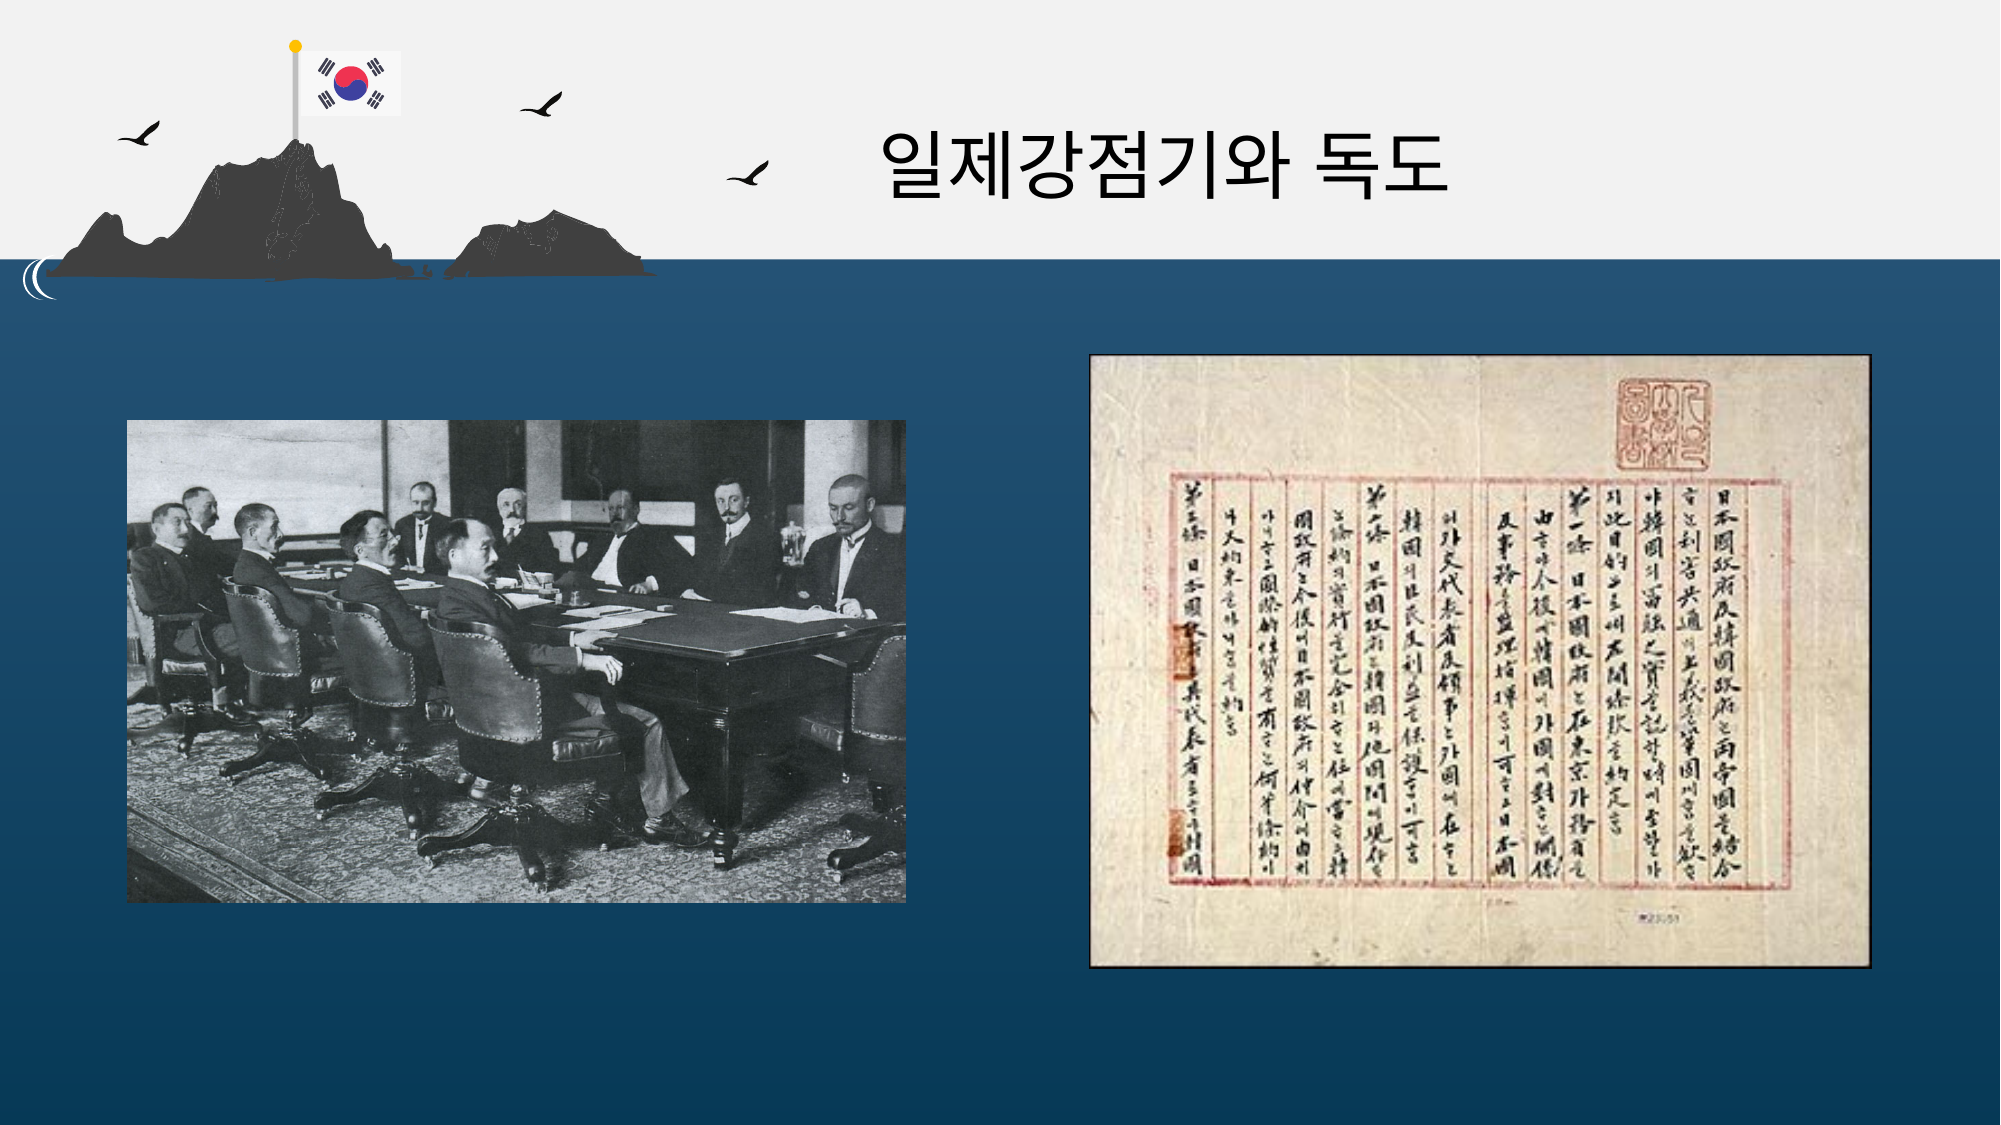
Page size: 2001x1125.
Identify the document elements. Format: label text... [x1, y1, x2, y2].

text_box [46, 138, 658, 282]
text_box [0, 0, 2000, 261]
text_box [31, 255, 58, 301]
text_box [117, 91, 769, 186]
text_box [301, 50, 401, 117]
picture [127, 420, 906, 903]
text_box [292, 54, 299, 91]
text_box 일제강점기와 독도 [799, 66, 1532, 216]
text_box [287, 38, 304, 54]
text_box [21, 257, 44, 302]
picture [1088, 354, 1872, 970]
